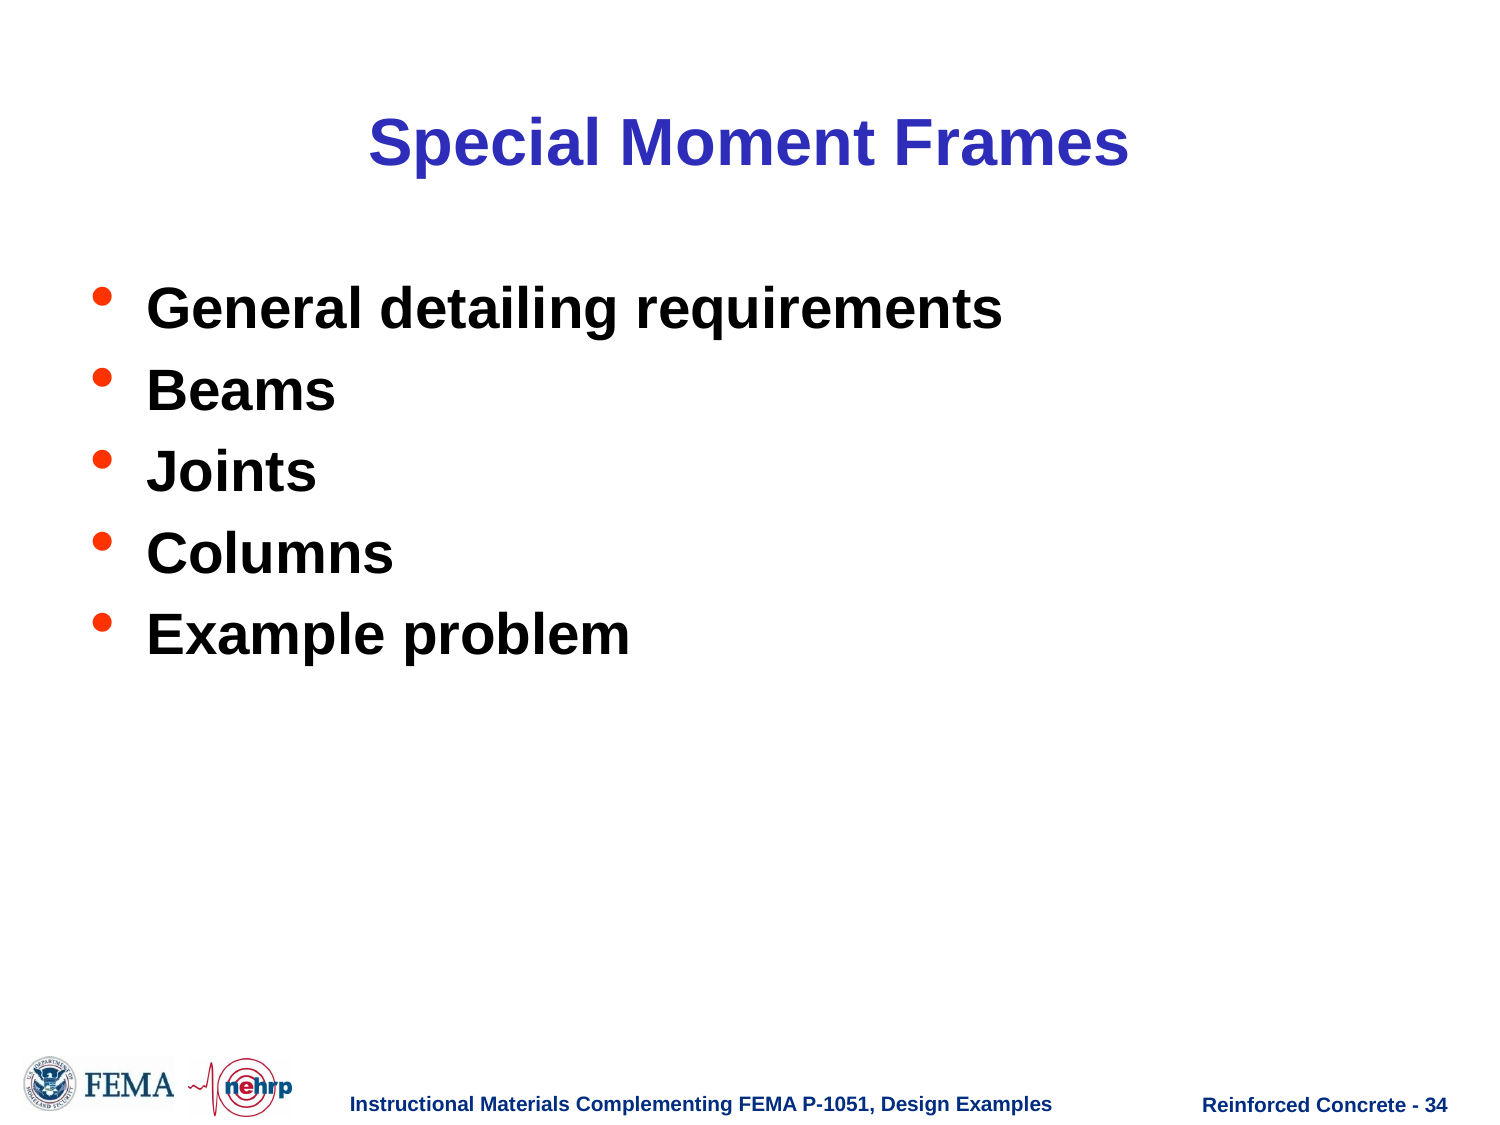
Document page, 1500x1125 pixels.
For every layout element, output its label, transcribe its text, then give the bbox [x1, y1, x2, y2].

list General detailing requirements Beams Joints Columns Example problem [74, 262, 1426, 1006]
picture [23, 1056, 174, 1111]
title Special Moment Frames [74, 44, 1426, 233]
footer Instructional Materials Complementing FEMA P-1051, Design Examples [334, 1087, 1104, 1124]
picture [188, 1058, 292, 1117]
